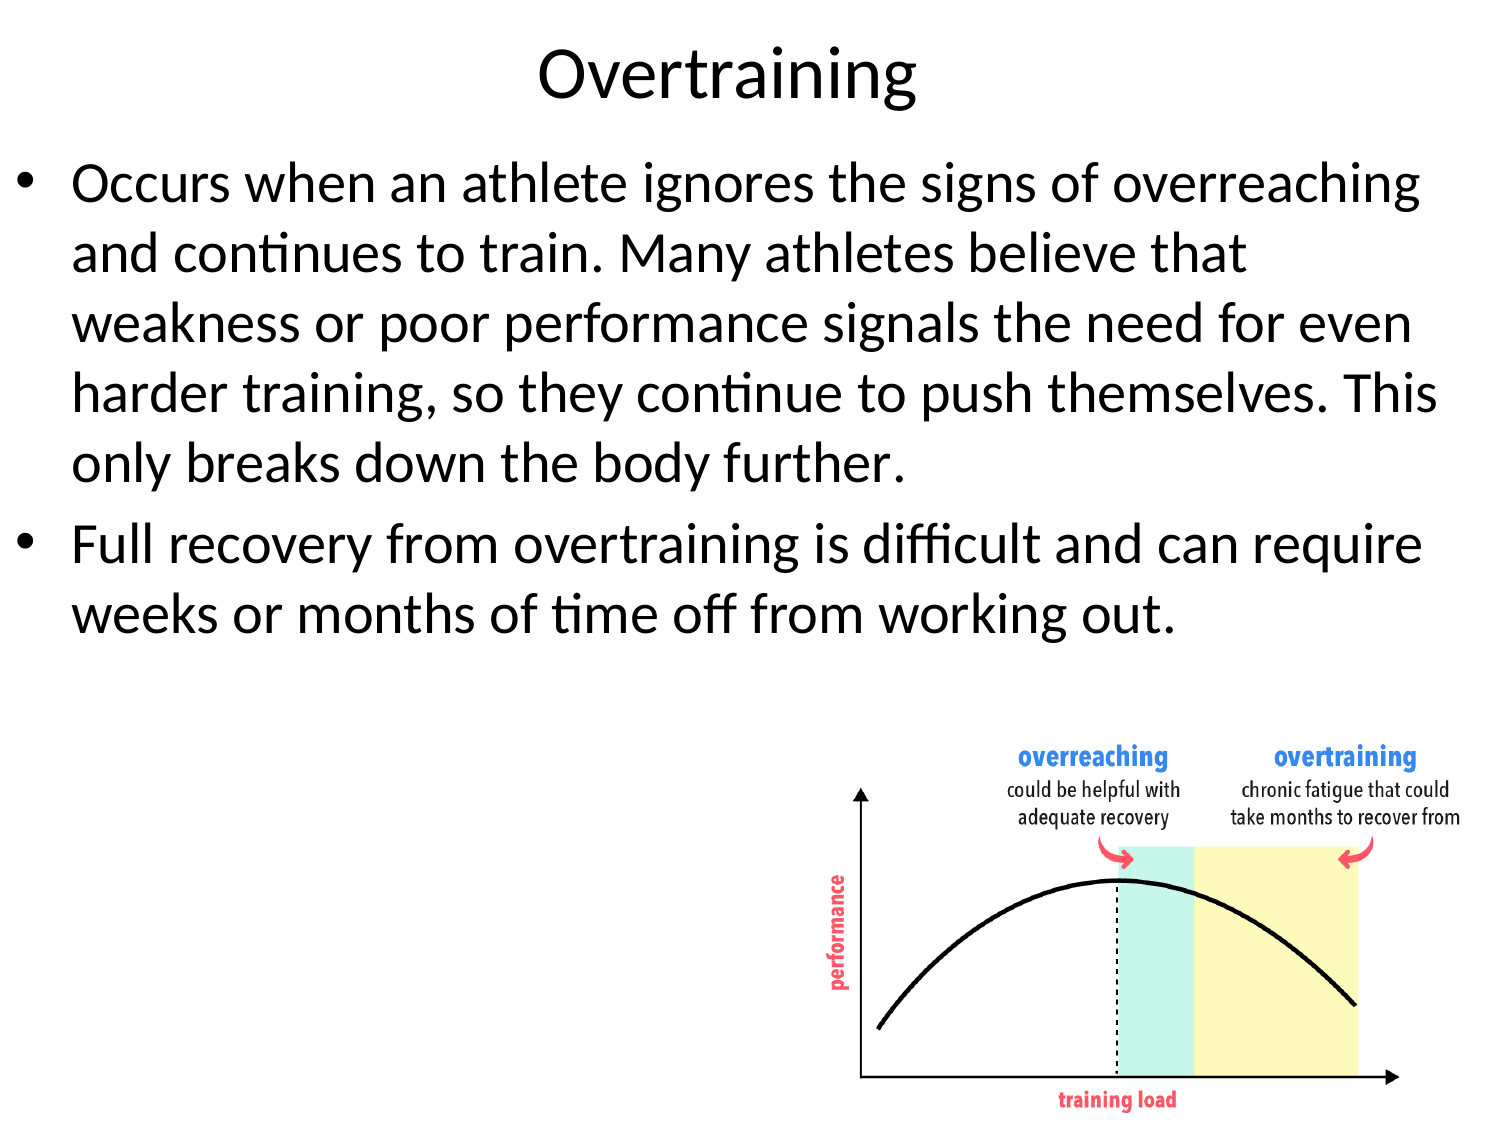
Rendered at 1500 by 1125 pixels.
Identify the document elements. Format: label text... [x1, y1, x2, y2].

list Occurs when an athlete ignores the signs of overreaching and continues to train. Many athletes believe that weakness or poor performance signals the need for even harder training, so they continue to push themselves. This only breaks down the body further. Full recovery from overtraining is difficult and can require weeks or months of time off from working out. [0, 137, 1500, 880]
picture [772, 720, 1500, 1125]
title Overtraining [53, 0, 1404, 137]
